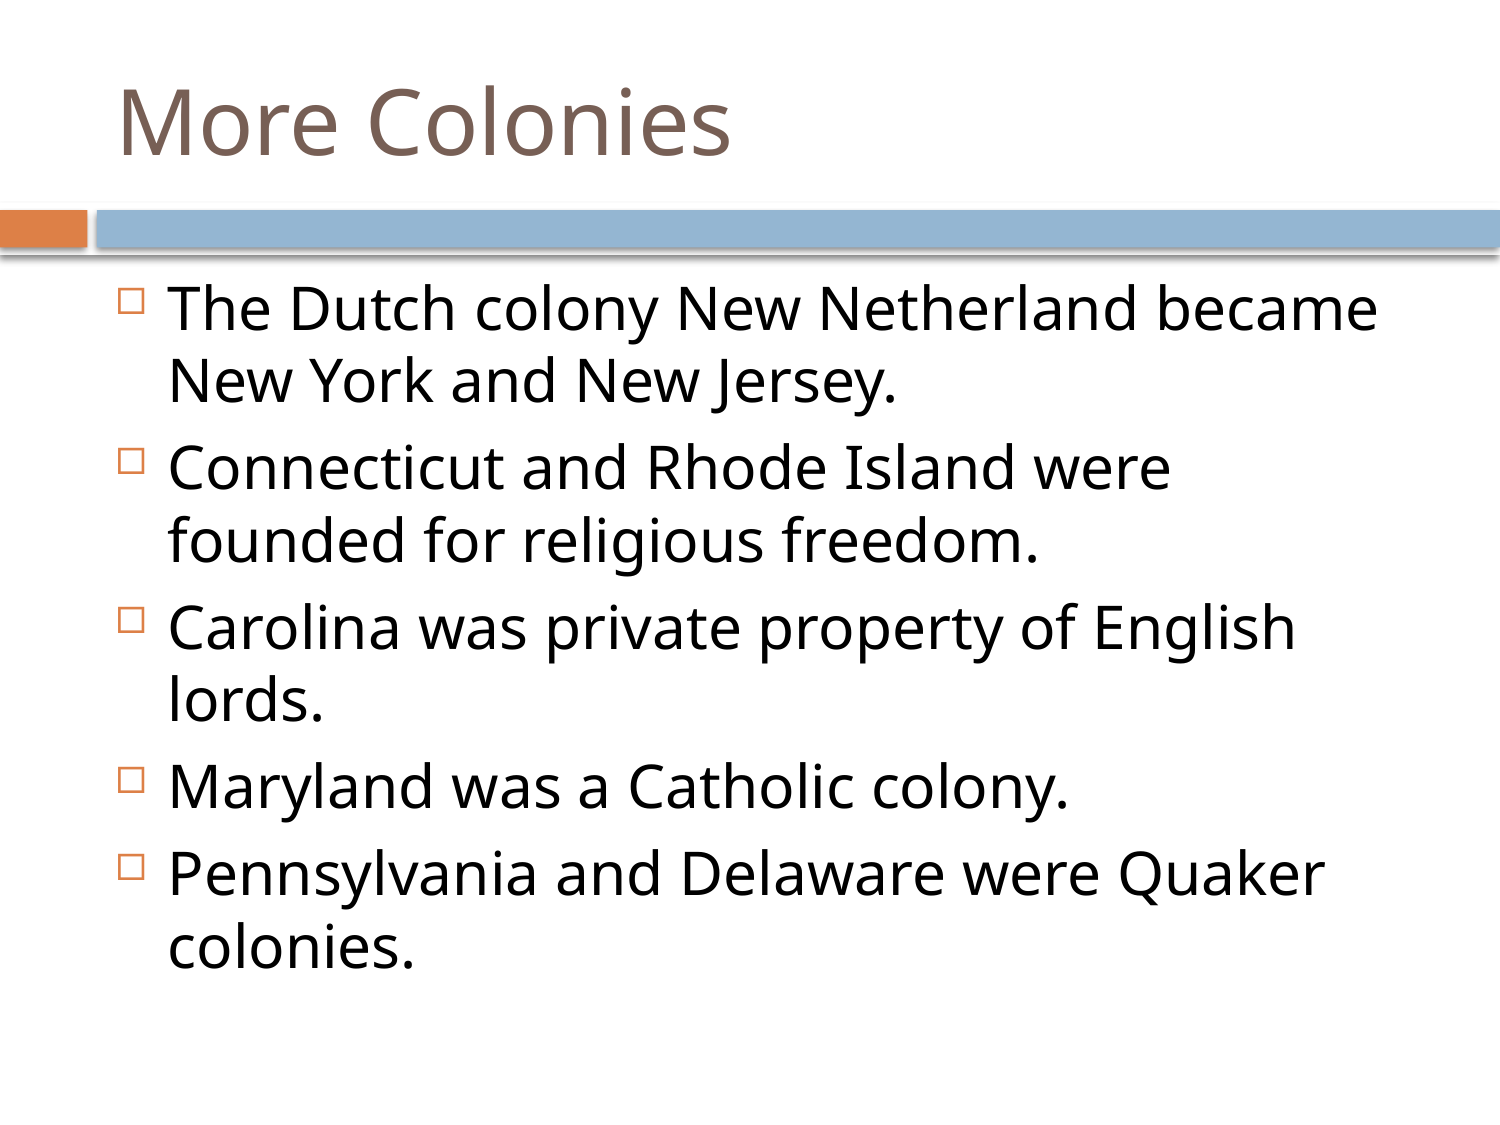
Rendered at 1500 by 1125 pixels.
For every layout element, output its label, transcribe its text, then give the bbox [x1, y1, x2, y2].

title More Colonies [100, 37, 1438, 200]
list The Dutch colony New Netherland became New York and New Jersey. Connecticut and Rhode Island were founded for religious freedom. Carolina was private property of English lords. Maryland was a Catholic colony. Pennsylvania and Delaware were Quaker colonies. [100, 262, 1438, 1000]
